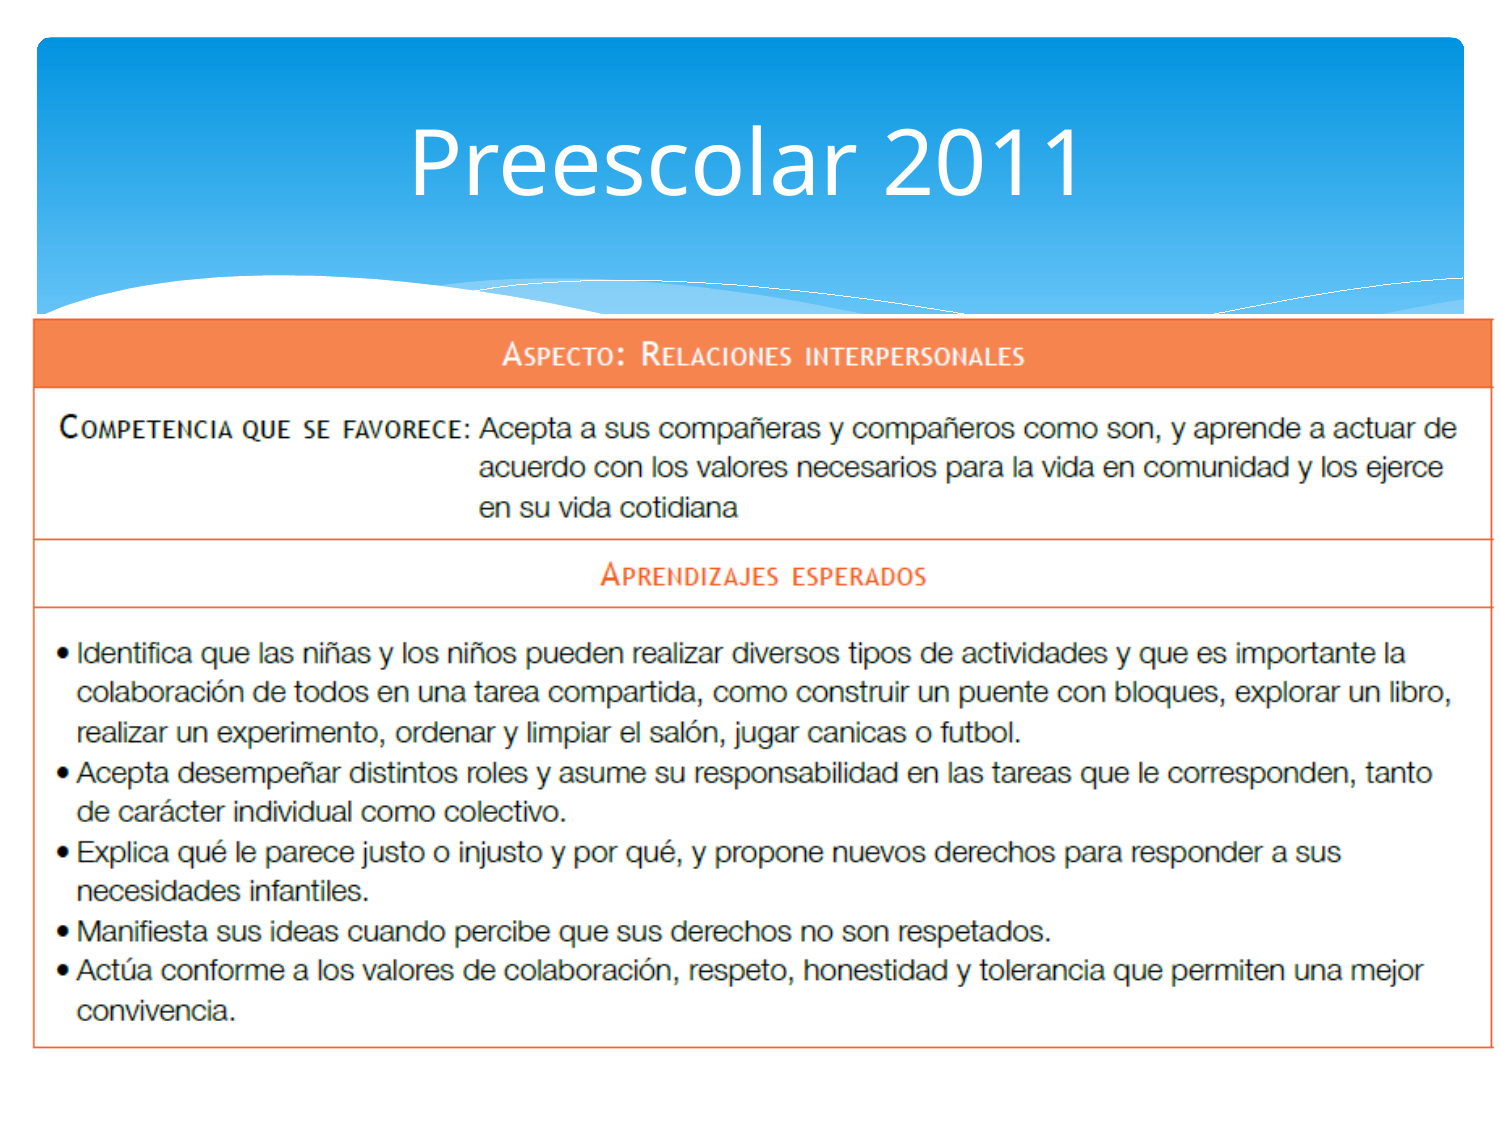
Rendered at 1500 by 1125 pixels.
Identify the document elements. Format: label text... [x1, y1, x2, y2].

title Preescolar 2011 [75, 55, 1425, 261]
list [22, 314, 1498, 1054]
